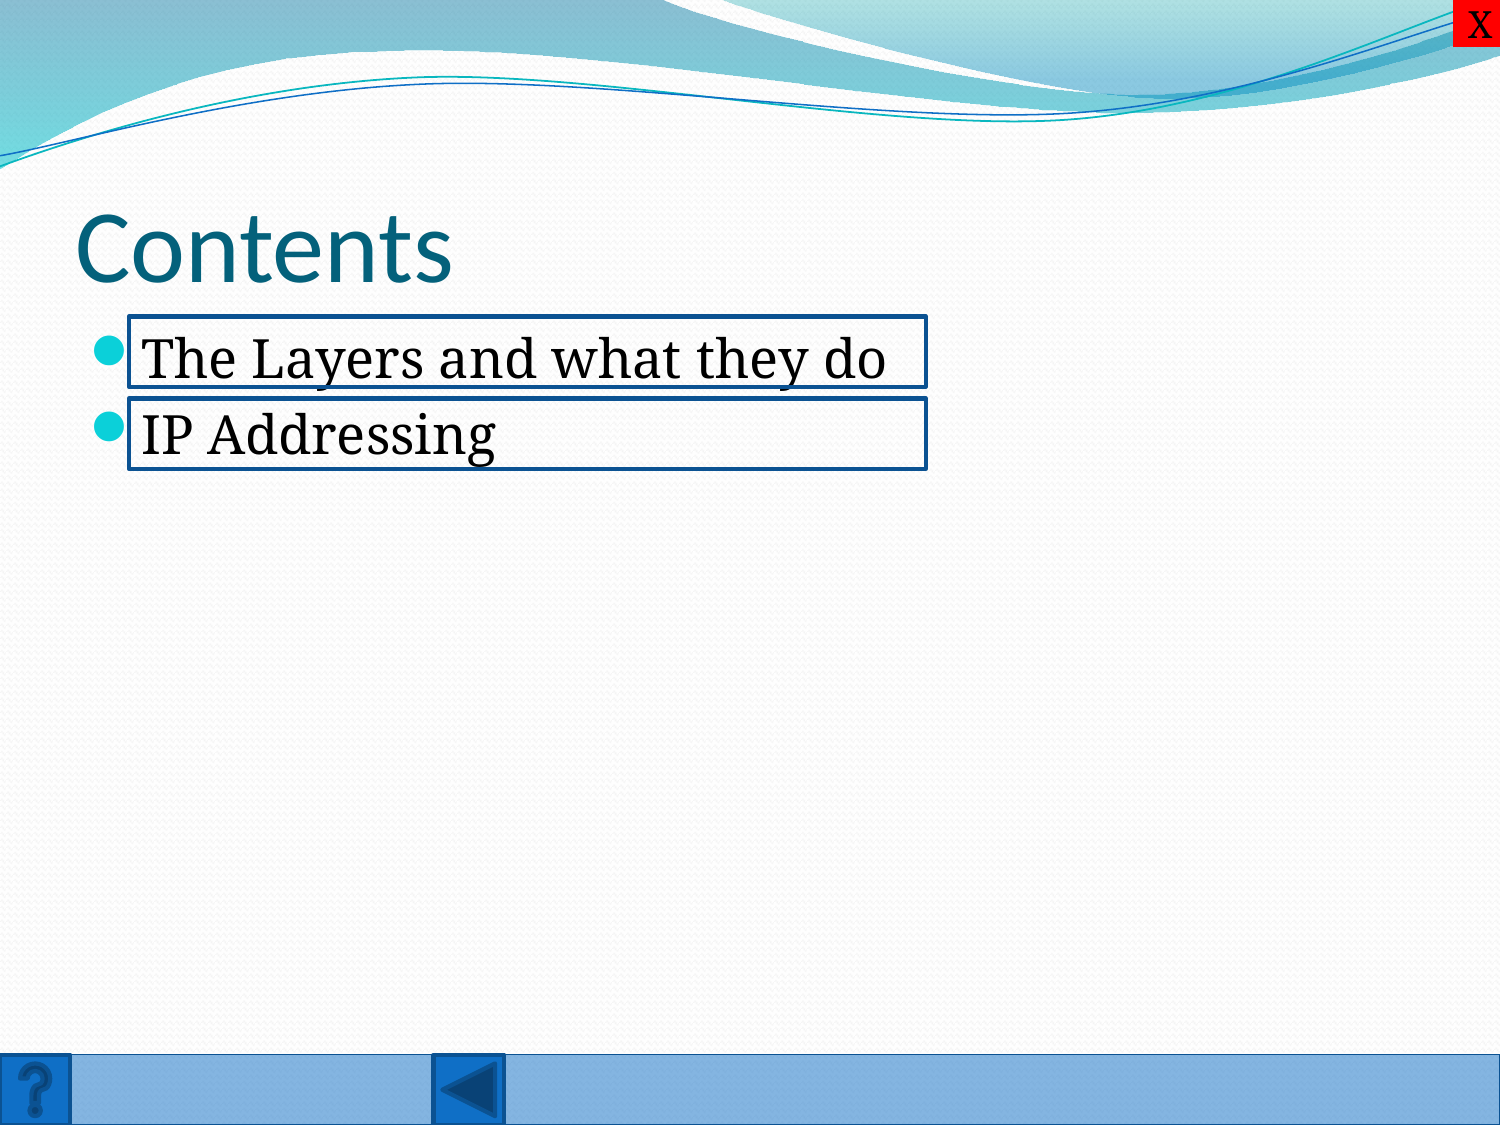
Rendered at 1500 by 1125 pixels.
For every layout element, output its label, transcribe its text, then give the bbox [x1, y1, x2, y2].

text_box [127, 314, 928, 389]
text_box [0, 1053, 72, 1125]
text_box [431, 1053, 506, 1125]
text_box [127, 396, 928, 471]
text_box [72, 1053, 431, 1125]
title Contents [75, 115, 1425, 303]
text_box X [1451, 0, 1500, 49]
text_box [506, 1053, 1500, 1125]
list The Layers and what they do IP Addressing [75, 317, 1425, 1038]
